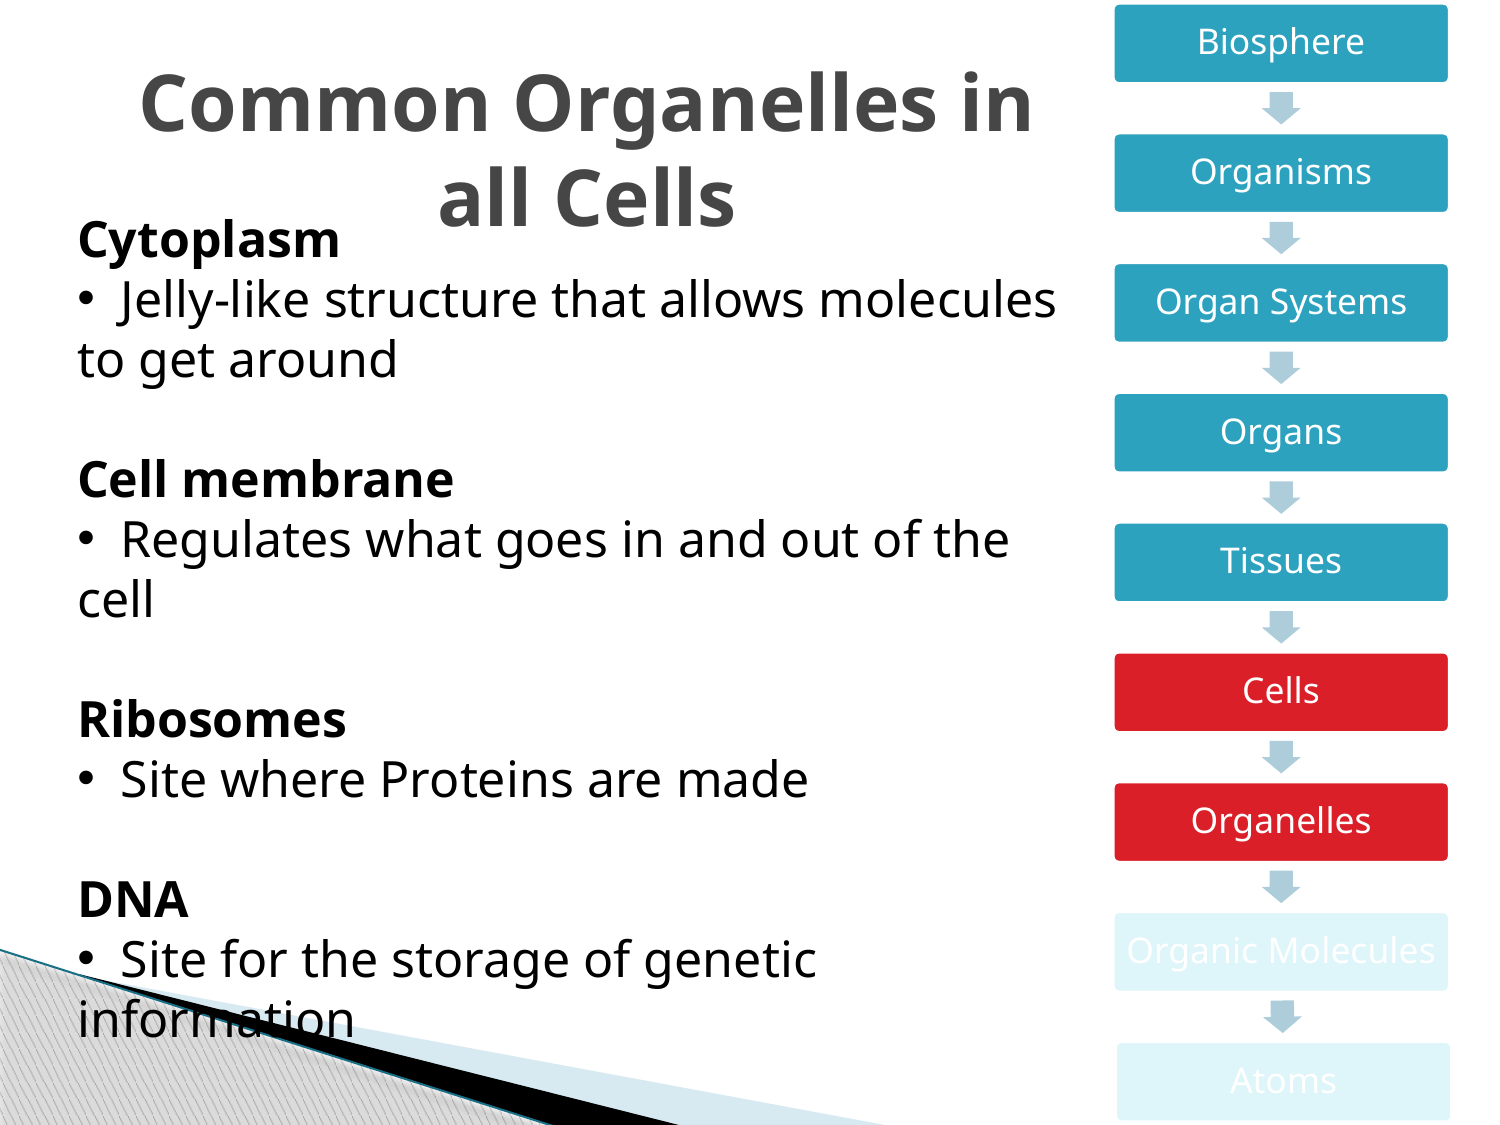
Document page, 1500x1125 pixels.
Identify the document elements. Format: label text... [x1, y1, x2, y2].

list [962, 0, 1500, 1125]
text_box Cytoplasm Jelly-like structure that allows molecules to get around Cell membrane Regulates what goes in and out of the cell Ribosomes Site where Proteins are made DNA Site for the storage of genetic information [62, 199, 956, 1055]
title Common Organelles in all Cells [75, 45, 956, 199]
